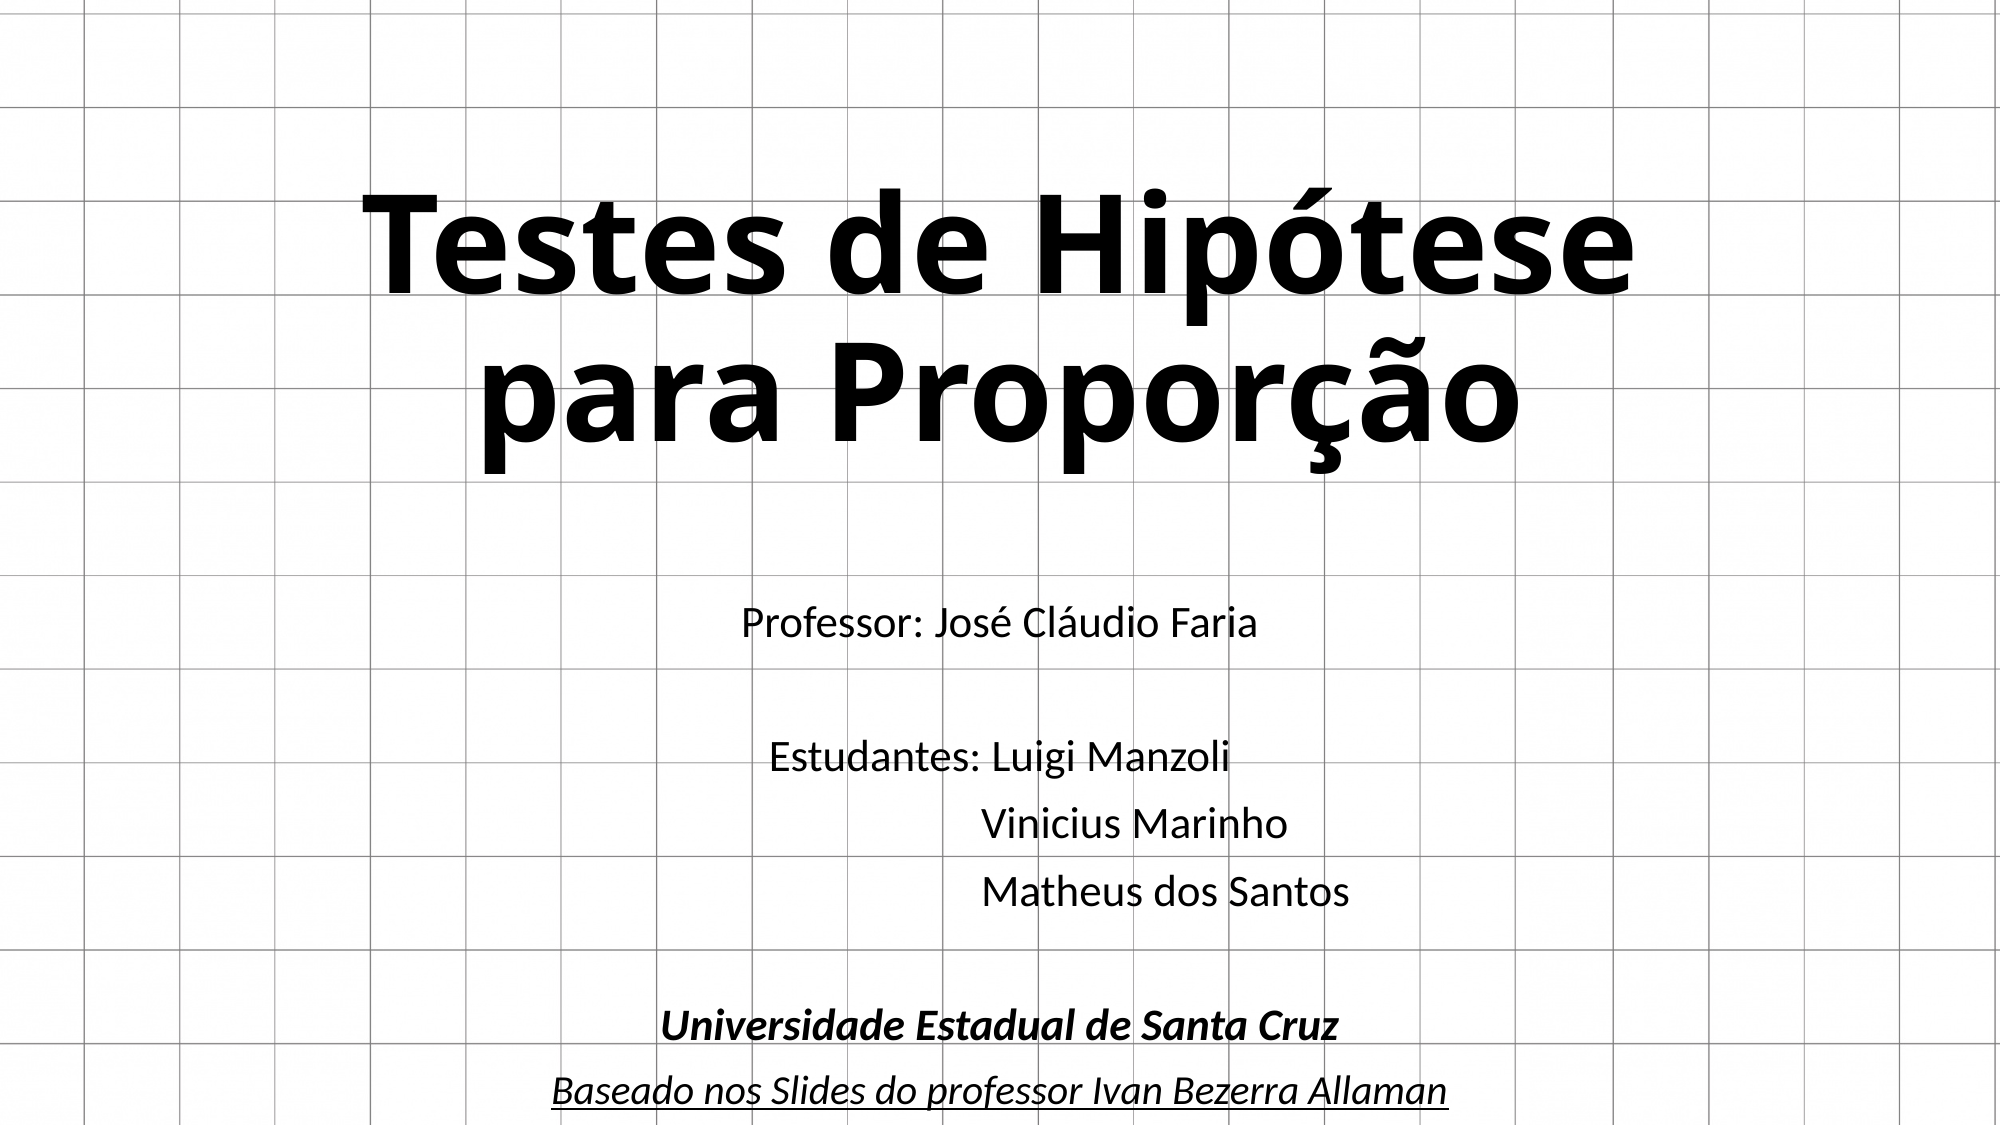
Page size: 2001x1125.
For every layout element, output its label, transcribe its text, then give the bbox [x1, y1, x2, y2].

title Testes de Hipótese para Proporção [249, 87, 1750, 479]
subtitle Professor: José Cláudio Faria Estudantes: Luigi Manzoli Vinicius Marinho Matheus dos Santos Universidade Estadual de Santa Cruz Baseado nos Slides do professor Ivan Bezerra Allaman [249, 590, 1750, 1125]
